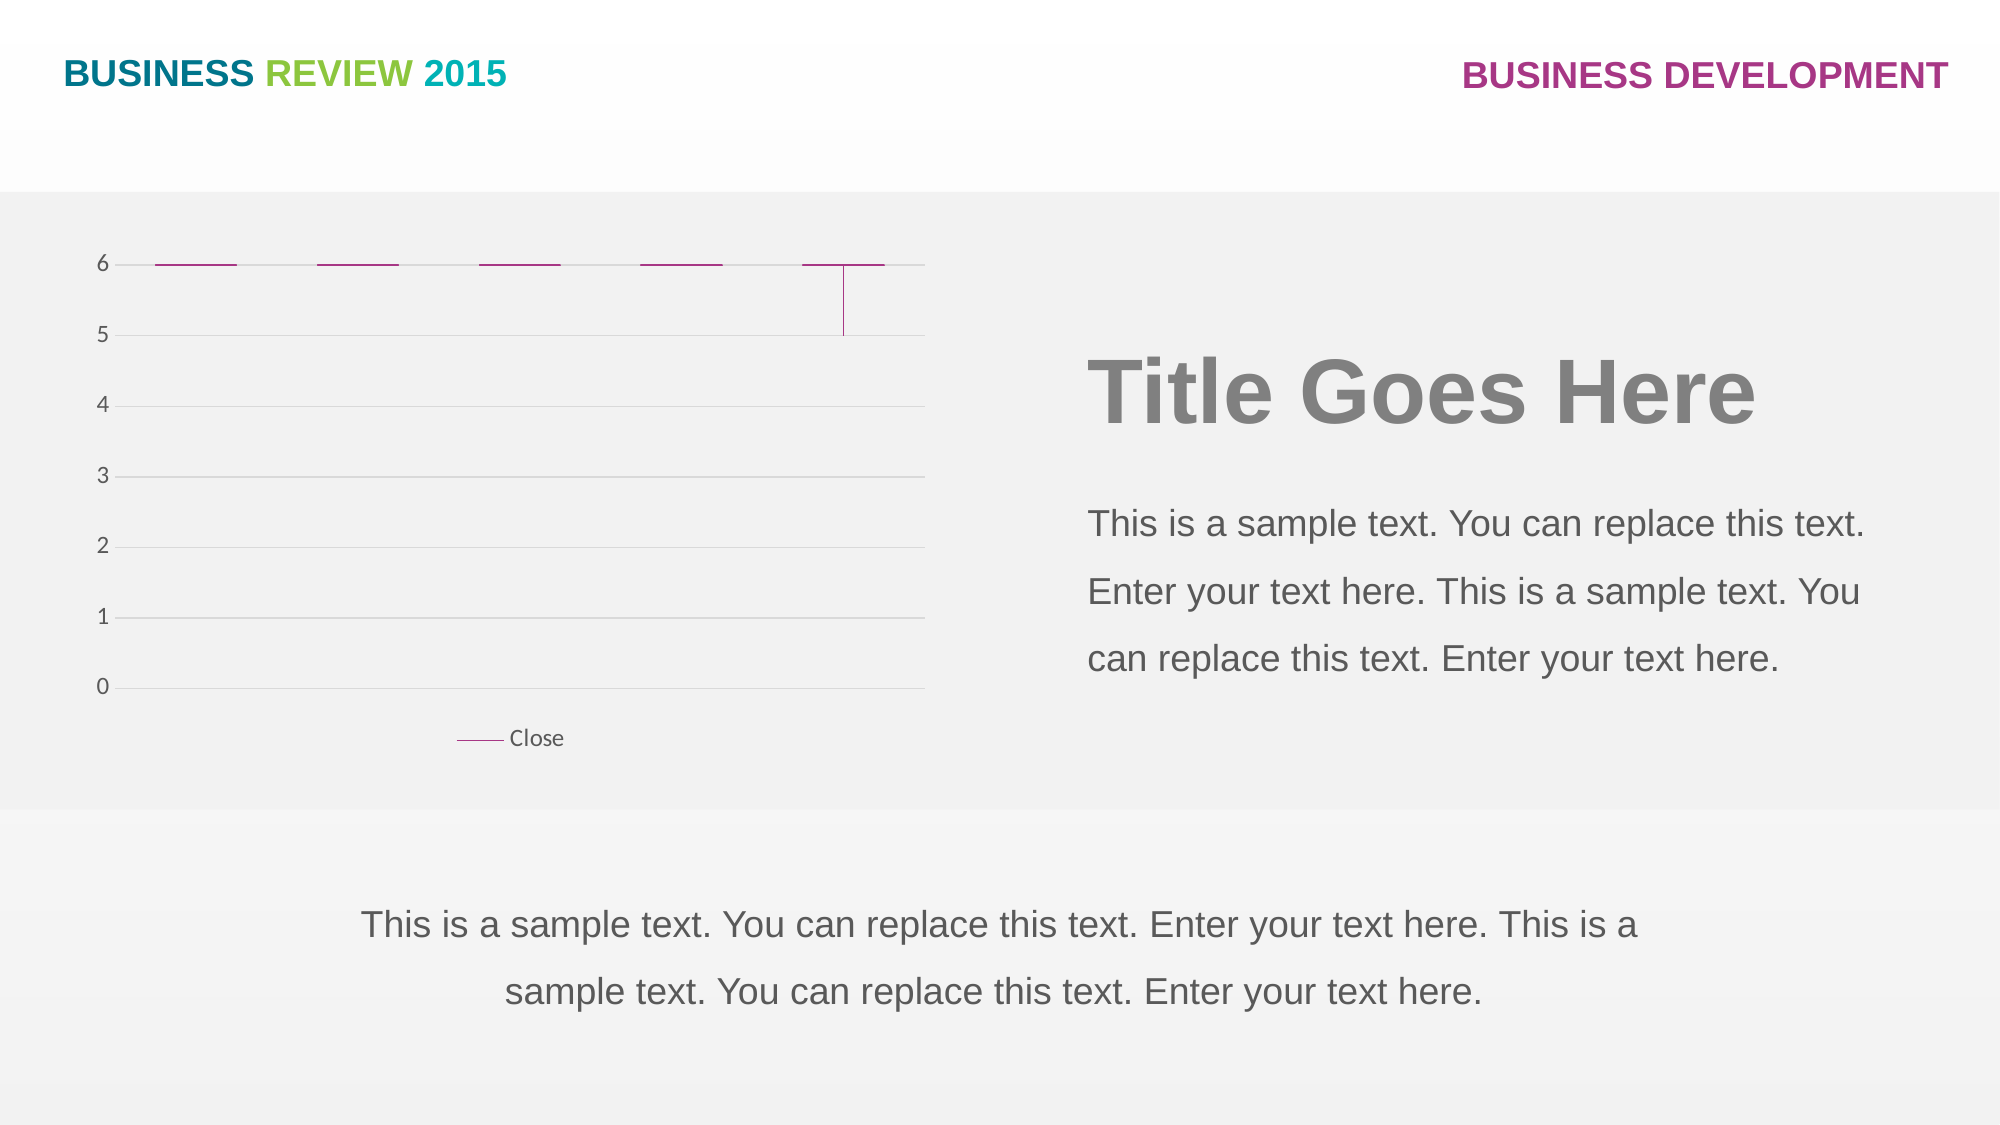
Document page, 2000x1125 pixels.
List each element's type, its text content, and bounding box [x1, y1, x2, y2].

text_box Title Goes Here [1072, 324, 1965, 450]
text_box This is a sample text. You can replace this text. Enter your text here. This is a sample text. You can replace this text. Enter your text here. [314, 876, 1686, 1013]
text_box This is a sample text. You can replace this text. Enter your text here. This is a sample text. You can replace this text. Enter your text here. [1071, 478, 1928, 678]
text_box [0, 191, 2000, 810]
text_box BUSINESS REVIEW 2015 [48, 41, 580, 102]
text_box BUSINESS DEVELOPMENT [1432, 44, 1965, 104]
chart [79, 242, 942, 760]
